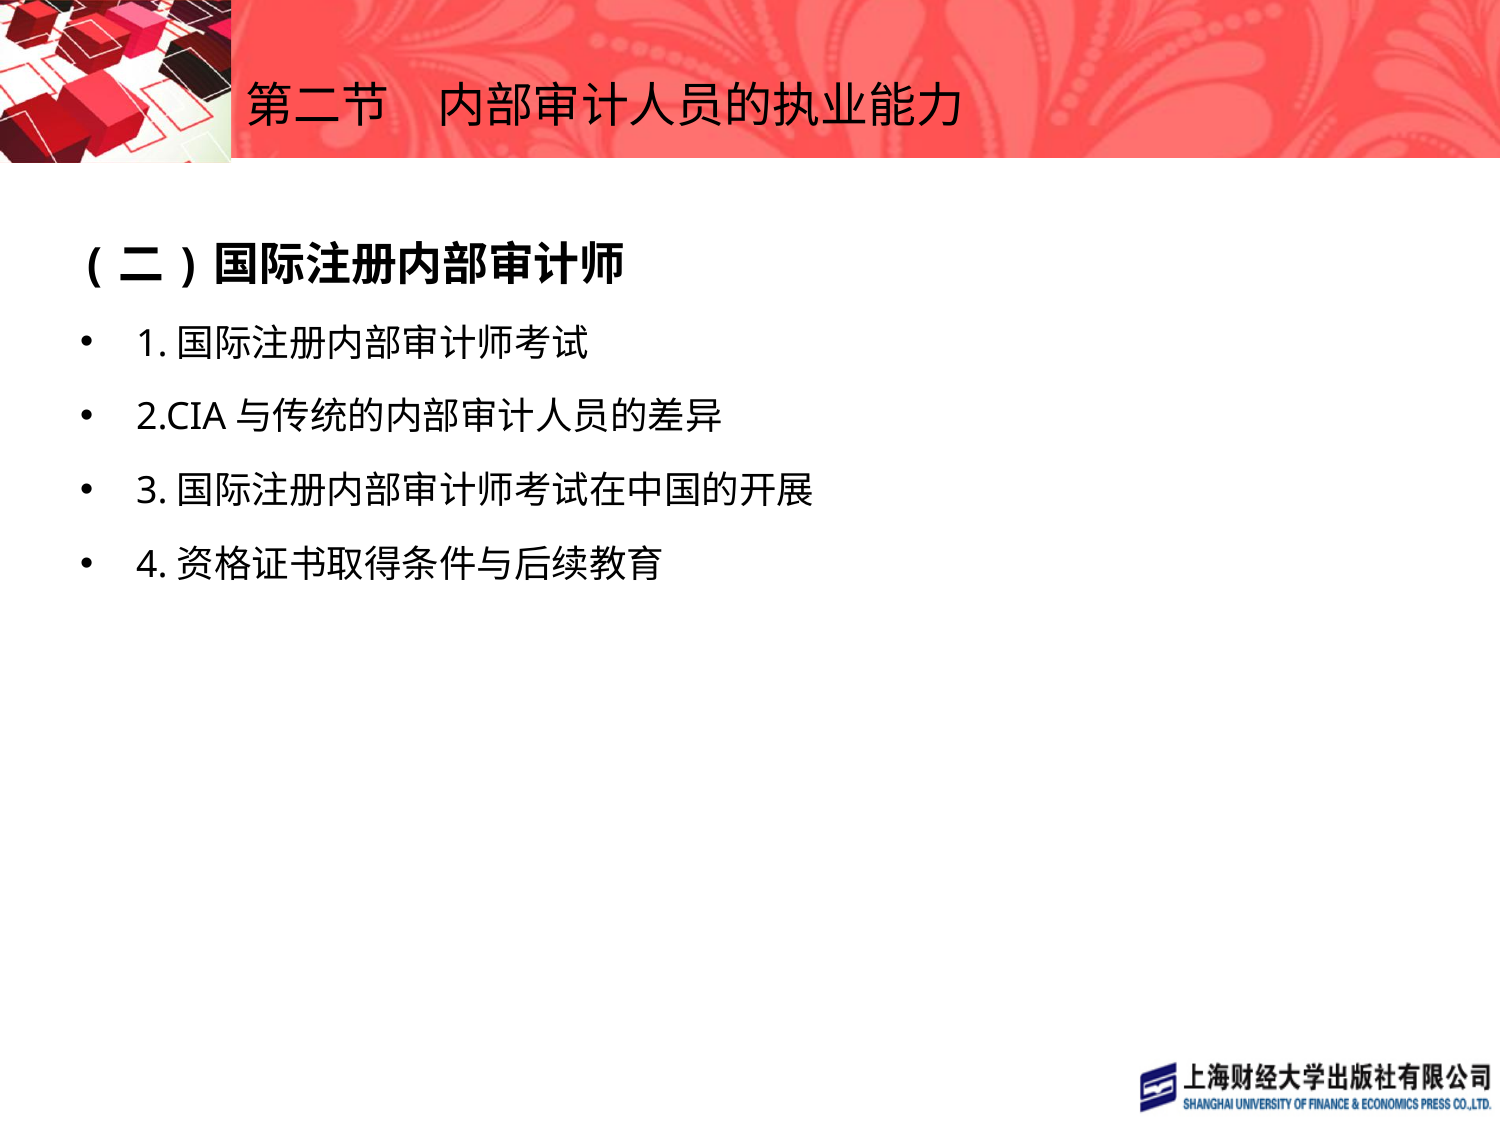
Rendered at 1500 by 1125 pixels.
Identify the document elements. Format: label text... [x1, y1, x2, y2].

list (二)国际注册内部审计师 1.国际注册内部审计师考试 2.CIA与传统的内部审计人员的差异 3.国际注册内部审计师考试在中国的开展 4.资格证书取得条件与后续教育 [64, 208, 1425, 1047]
picture [1139, 1058, 1495, 1118]
title 第二节 内部审计人员的执业能力 [230, 45, 1461, 161]
